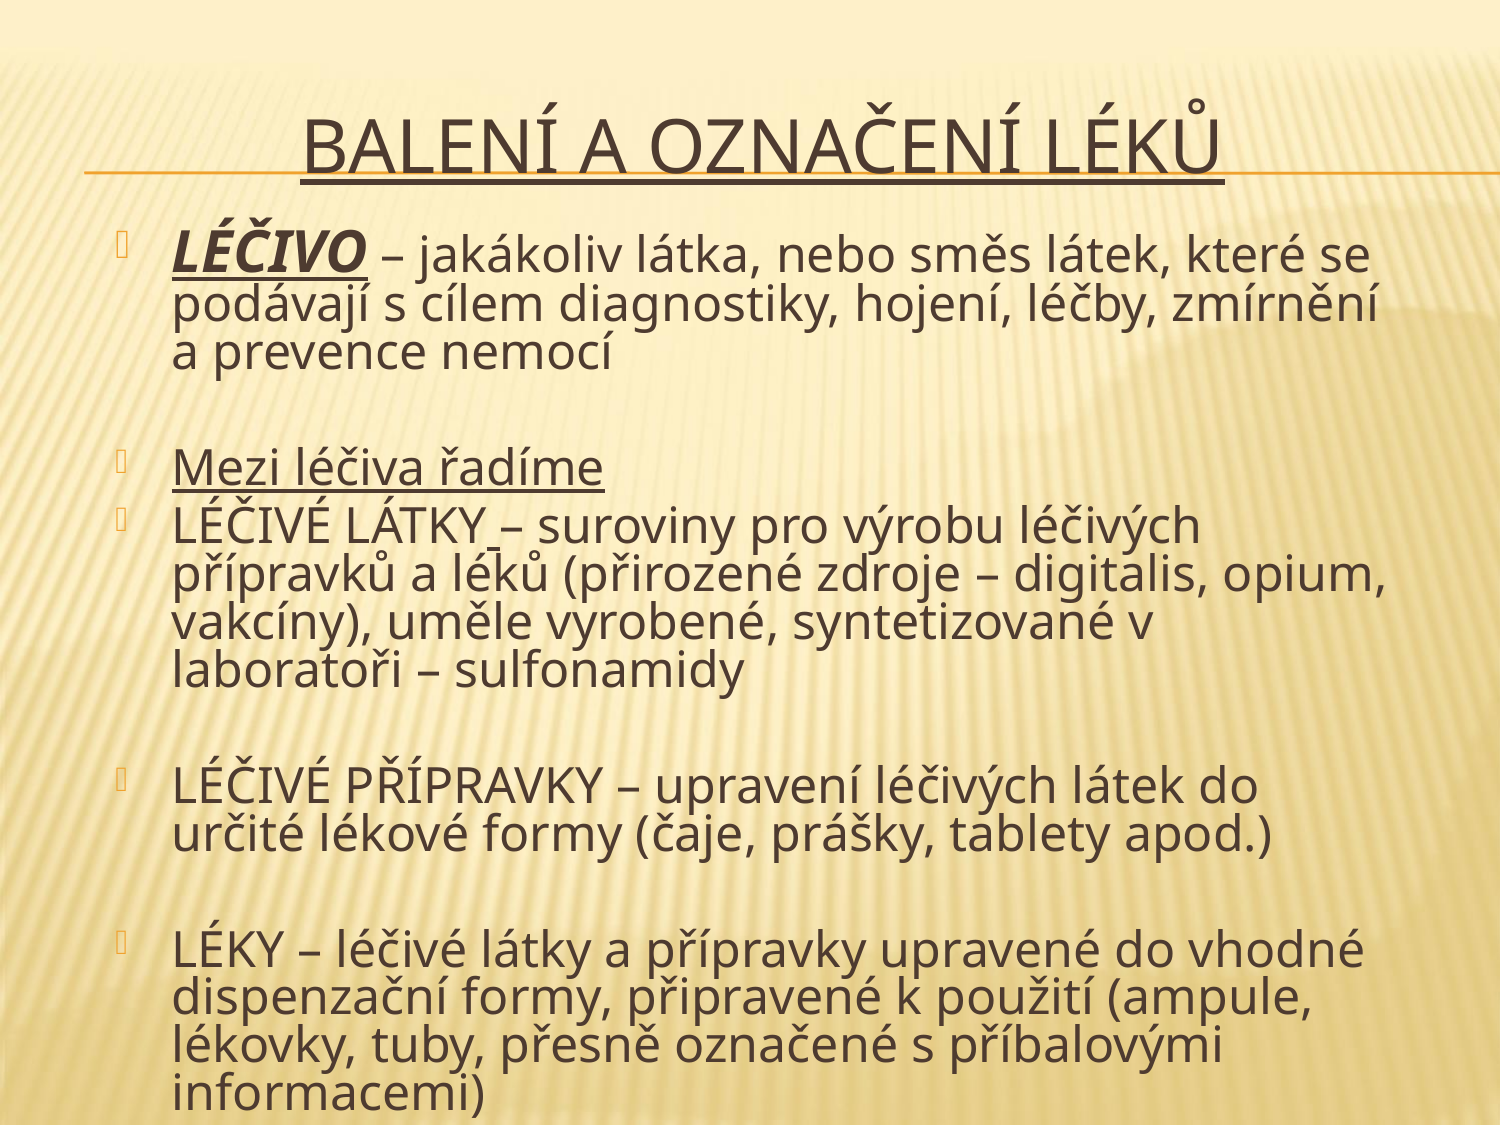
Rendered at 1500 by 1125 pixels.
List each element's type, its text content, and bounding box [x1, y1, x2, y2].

list LÉČIVO – jakákoliv látka, nebo směs látek, které se podávají s cílem diagnostiky, hojení, léčby, zmírnění a prevence nemocí Mezi léčiva řadíme LÉČIVÉ LÁTKY – suroviny pro výrobu léčivých přípravků a léků (přirozené zdroje – digitalis, opium, vakcíny), uměle vyrobené, syntetizované v laboratoři – sulfonamidy LÉČIVÉ PŘÍPRAVKY – upravení léčivých látek do určité lékové formy (čaje, prášky, tablety apod.) LÉKY – léčivé látky a přípravky upravené do vhodné dispenzační formy, připravené k použití (ampule, lékovky, tuby, přesně označené s příbalovými informacemi) [100, 219, 1413, 1125]
title Balení a označení léků [50, 75, 1475, 213]
picture [0, 0, 1500, 1125]
